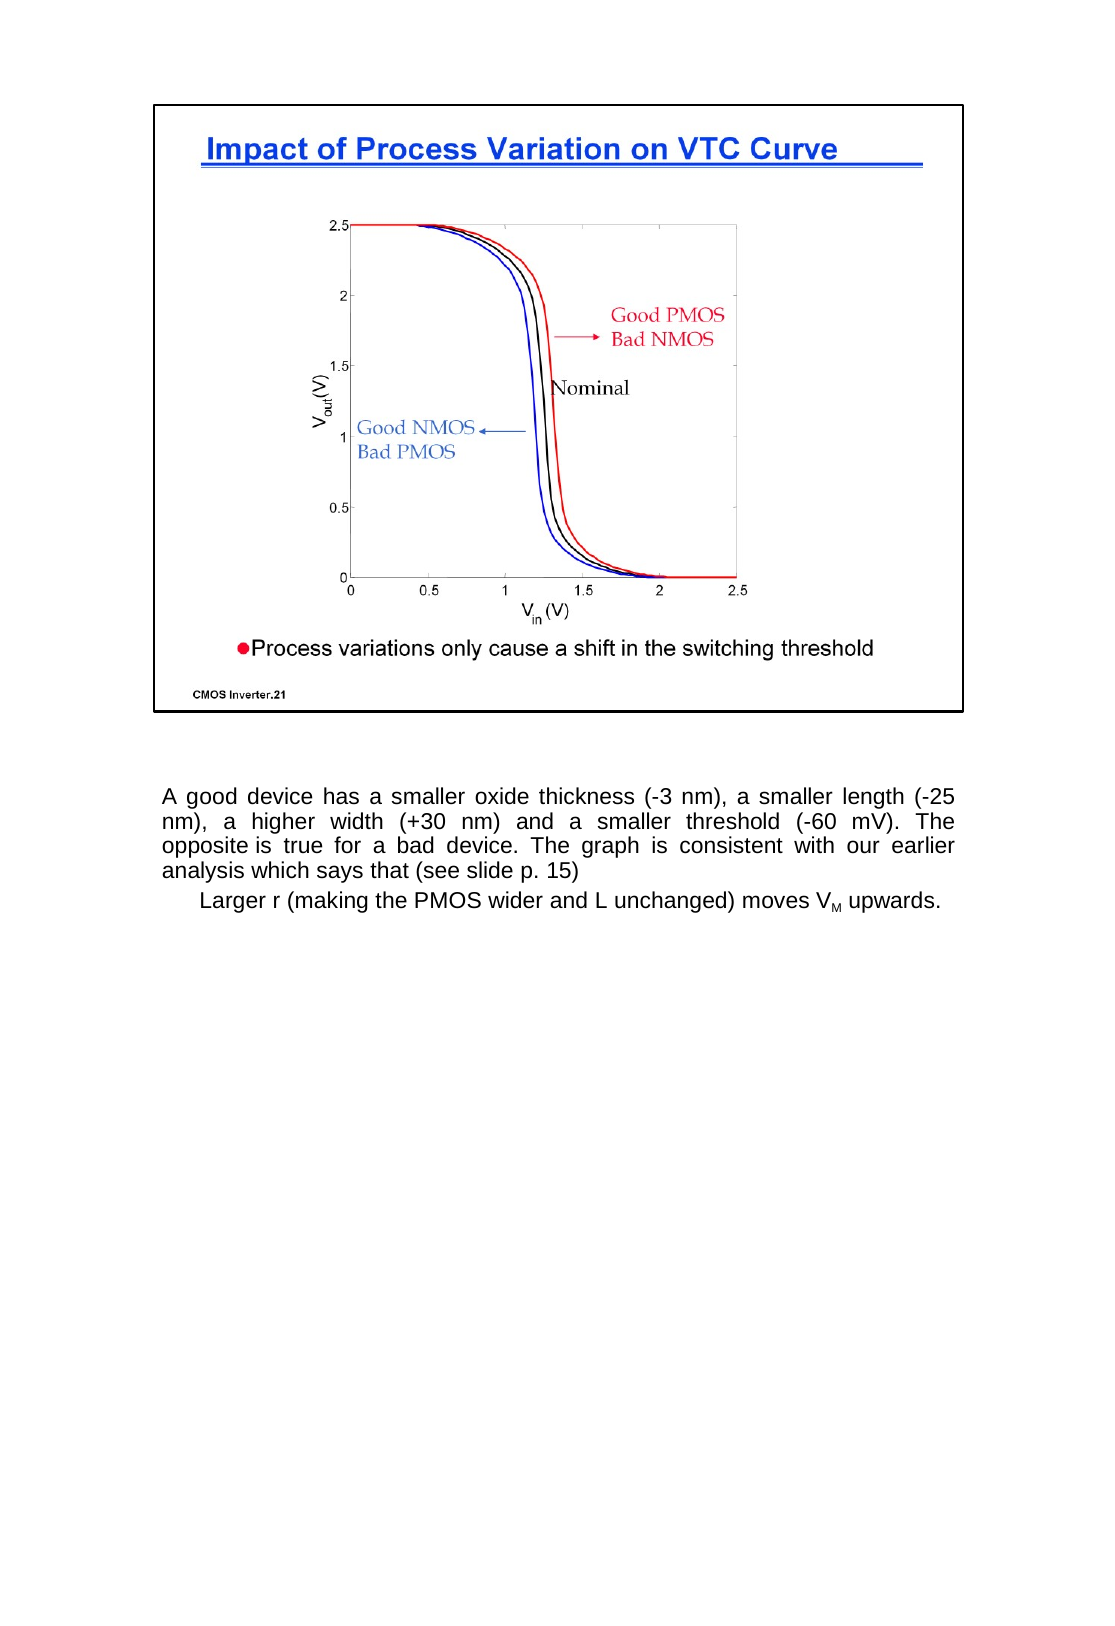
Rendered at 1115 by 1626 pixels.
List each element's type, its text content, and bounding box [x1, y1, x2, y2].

text_box A good device has a smaller oxide thickness (-3 nm), a smaller length (-25 nm), a higher width (+30 nm) and a smaller threshold (-60 mV). The opposite is true for a bad device. The graph is consistent with our earlier analysis which says that (see slide p. 15) Larger r (making the PMOS wider and L unchanged) moves VM upwards. [159, 784, 956, 926]
text_box [153, 104, 963, 712]
